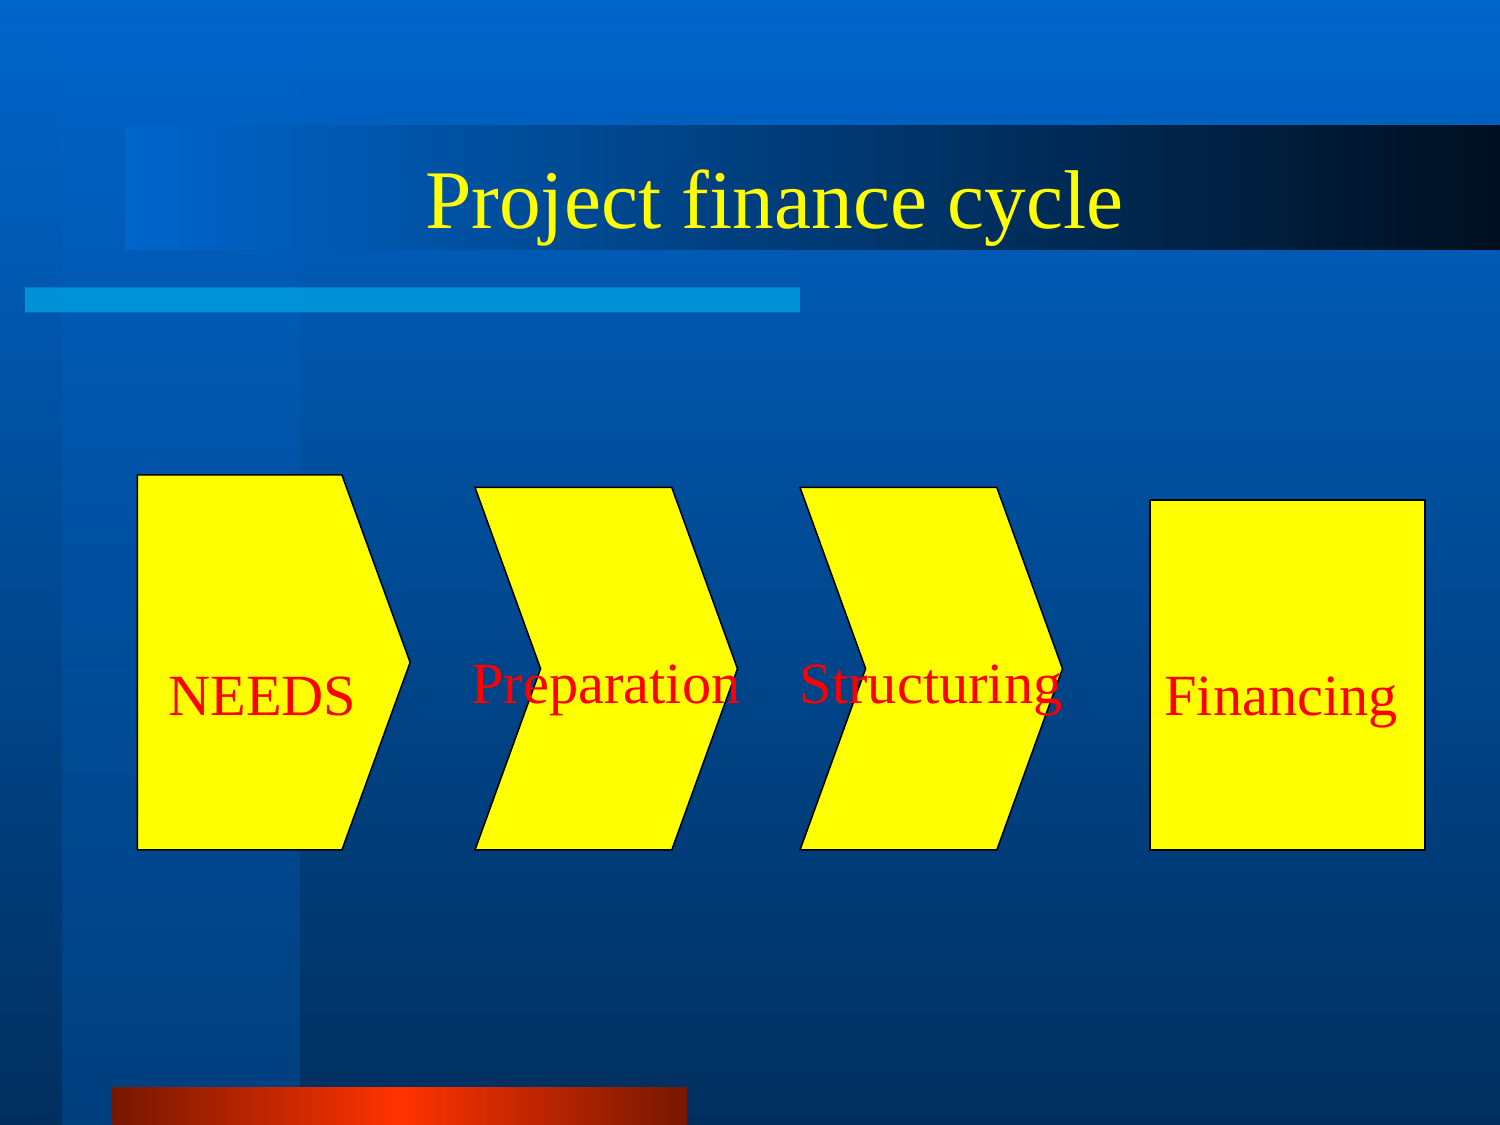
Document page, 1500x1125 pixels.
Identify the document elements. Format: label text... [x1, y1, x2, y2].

text_box [137, 474, 411, 850]
text_box [800, 723, 1043, 850]
text_box [1149, 735, 1425, 850]
text_box Project finance cycle [125, 137, 1425, 253]
text_box [474, 487, 727, 637]
text_box [1149, 500, 1425, 650]
text_box [800, 487, 1052, 637]
text_box [474, 723, 718, 850]
text_box NEEDS [149, 650, 375, 735]
text_box Structuring [774, 637, 1088, 723]
text_box Preparation [449, 637, 763, 723]
text_box Financing [1124, 650, 1438, 735]
